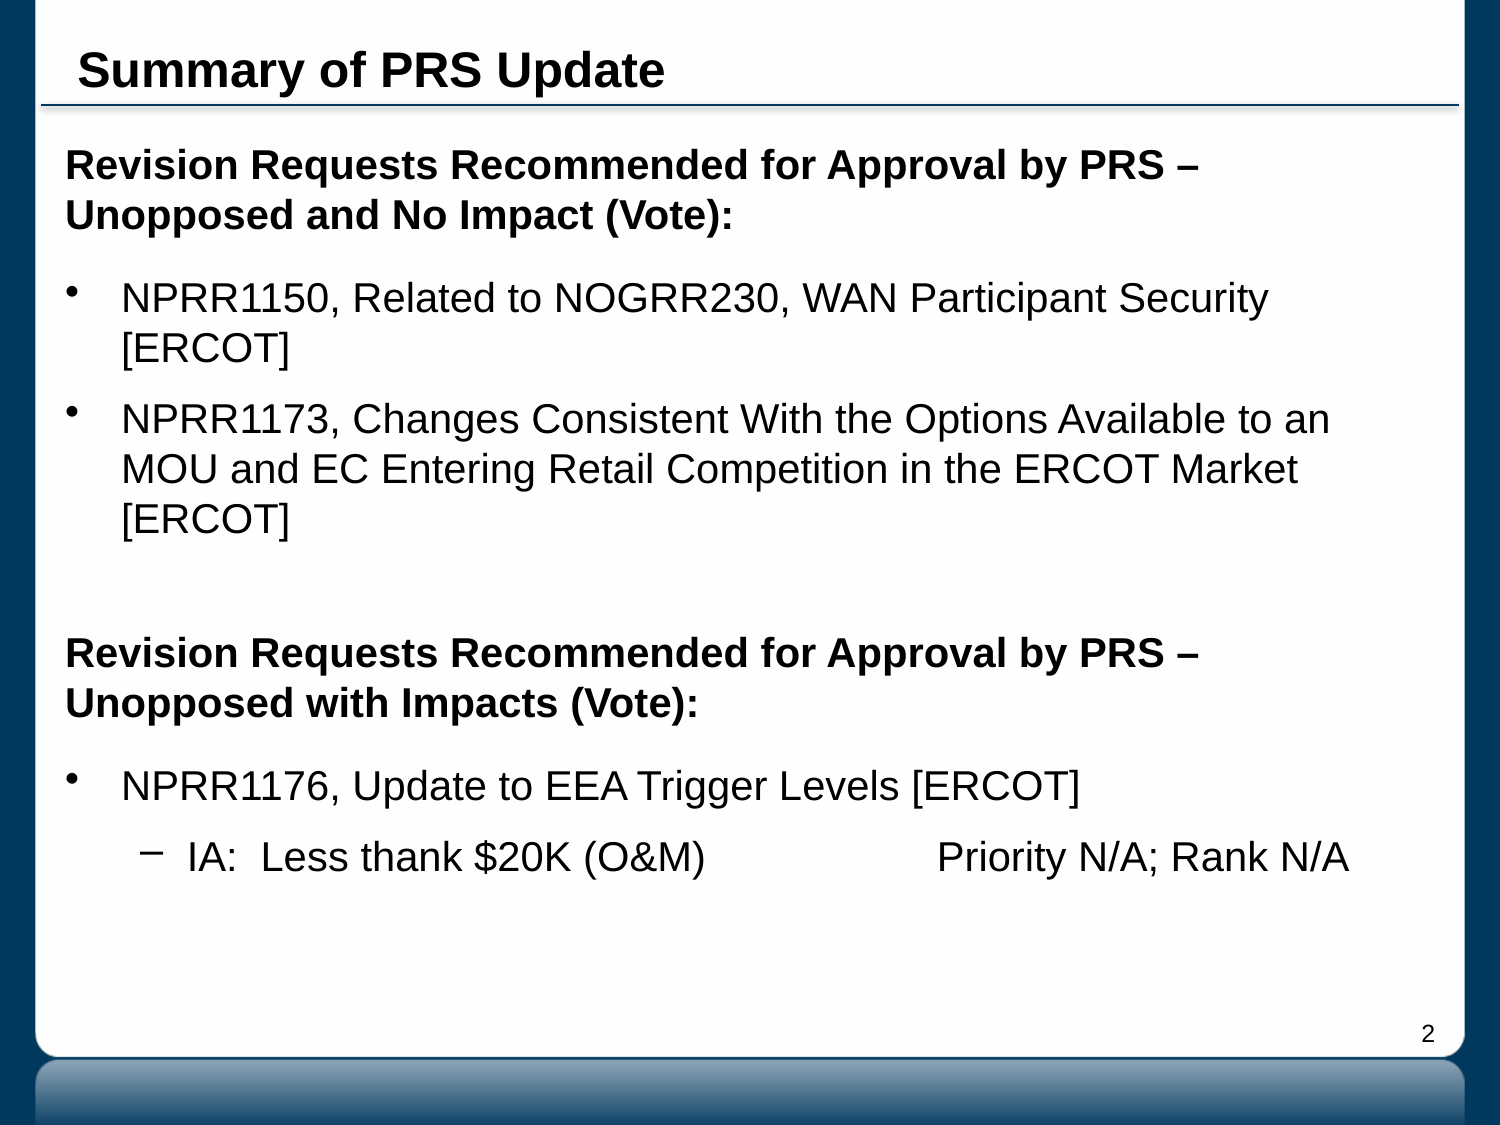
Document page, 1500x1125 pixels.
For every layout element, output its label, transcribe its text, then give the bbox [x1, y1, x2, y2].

text_box Revision Requests Recommended for Approval by PRS – Unopposed and No Impact (Vote): NPRR1150, Related to NOGRR230, WAN Participant Security [ERCOT] NPRR1173, Changes Consistent With the Options Available to an MOU and EC Entering Retail Competition in the ERCOT Market [ERCOT] Revision Requests Recommended for Approval by PRS – Unopposed with Impacts (Vote): NPRR1176, Update to EEA Trigger Levels [ERCOT] IA: Less thank $20K (O&M) Priority N/A; Rank N/A [50, 130, 1450, 1049]
picture [35, 0, 1465, 1125]
title Summary of PRS Update [62, 29, 1450, 106]
